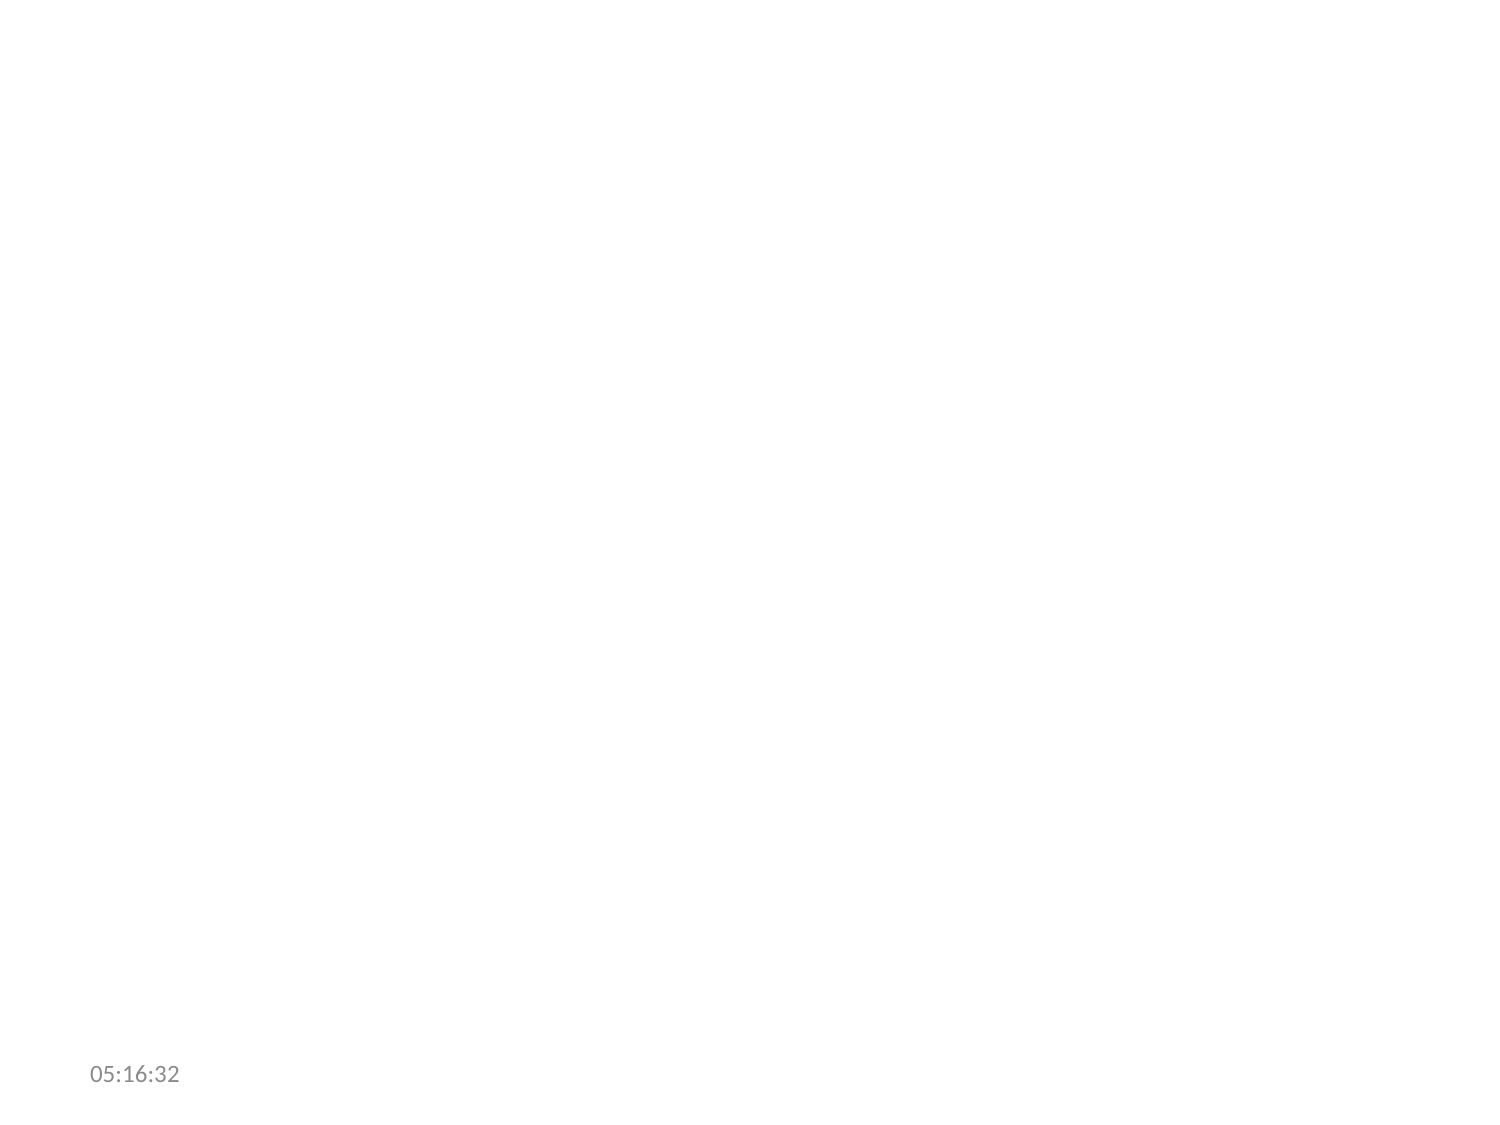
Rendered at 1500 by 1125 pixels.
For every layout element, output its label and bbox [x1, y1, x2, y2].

slide_number [75, 1042, 425, 1103]
